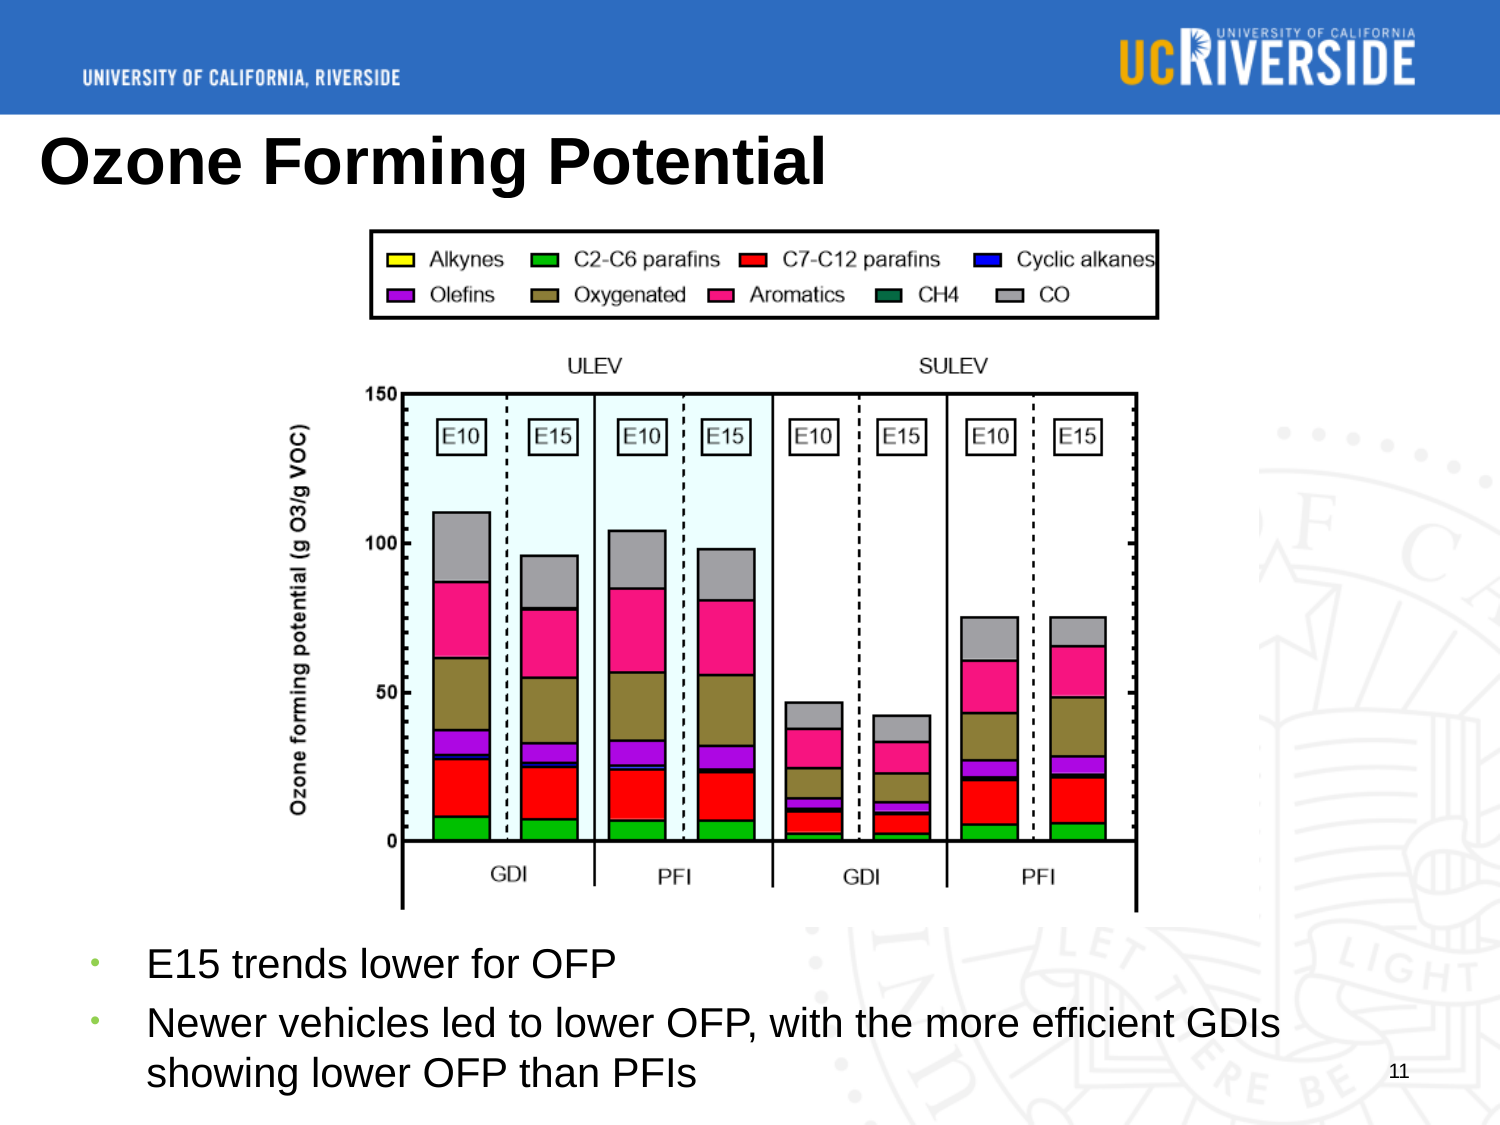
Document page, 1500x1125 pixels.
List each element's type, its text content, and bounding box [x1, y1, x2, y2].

list E15 trends lower for OFP Newer vehicles led to lower OFP, with the more efficient GDIs showing lower OFP than PFIs [75, 929, 1425, 1080]
title Ozone Forming Potential [24, 80, 1375, 206]
slide_number 11 [1074, 1050, 1425, 1100]
picture [0, 0, 1500, 1125]
